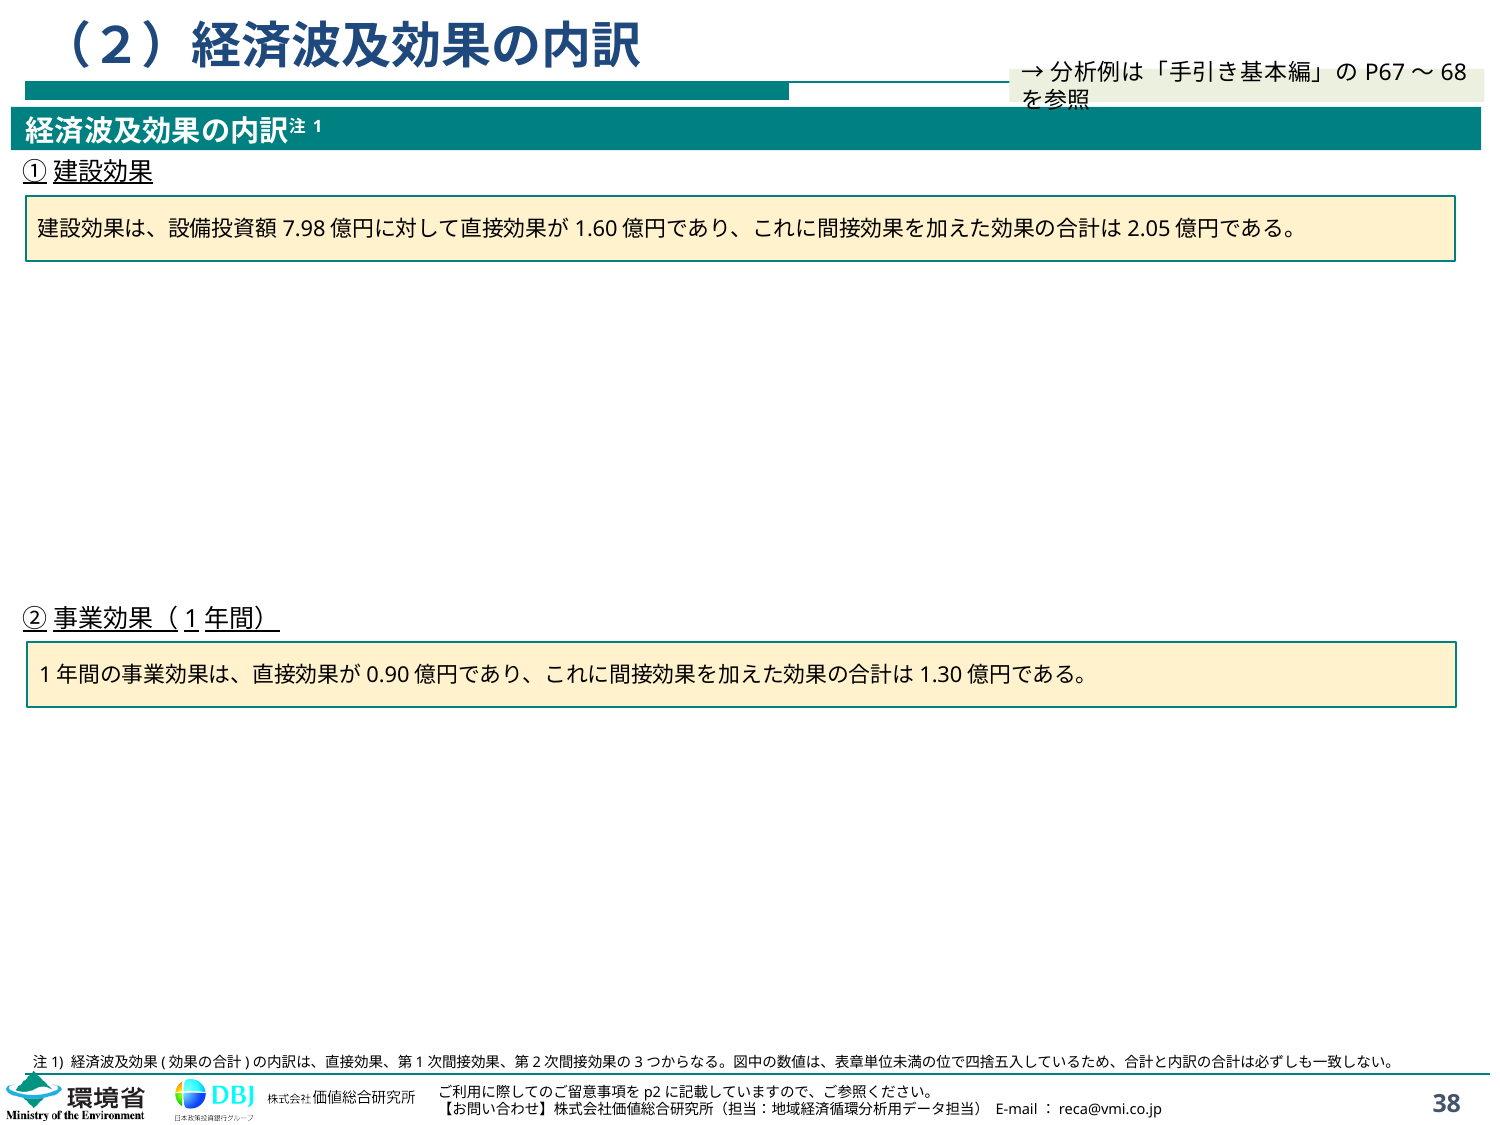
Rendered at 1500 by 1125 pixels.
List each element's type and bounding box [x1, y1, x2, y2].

text_box [26, 196, 1456, 262]
picture [171, 1075, 419, 1125]
slide_number [1393, 1079, 1500, 1122]
title [25, 0, 1355, 82]
text_box [33, 1050, 1451, 1071]
text_box [7, 595, 717, 641]
text_box [27, 642, 1457, 708]
picture [2, 1071, 148, 1125]
text_box [1009, 68, 1485, 102]
text_box [7, 106, 1482, 193]
